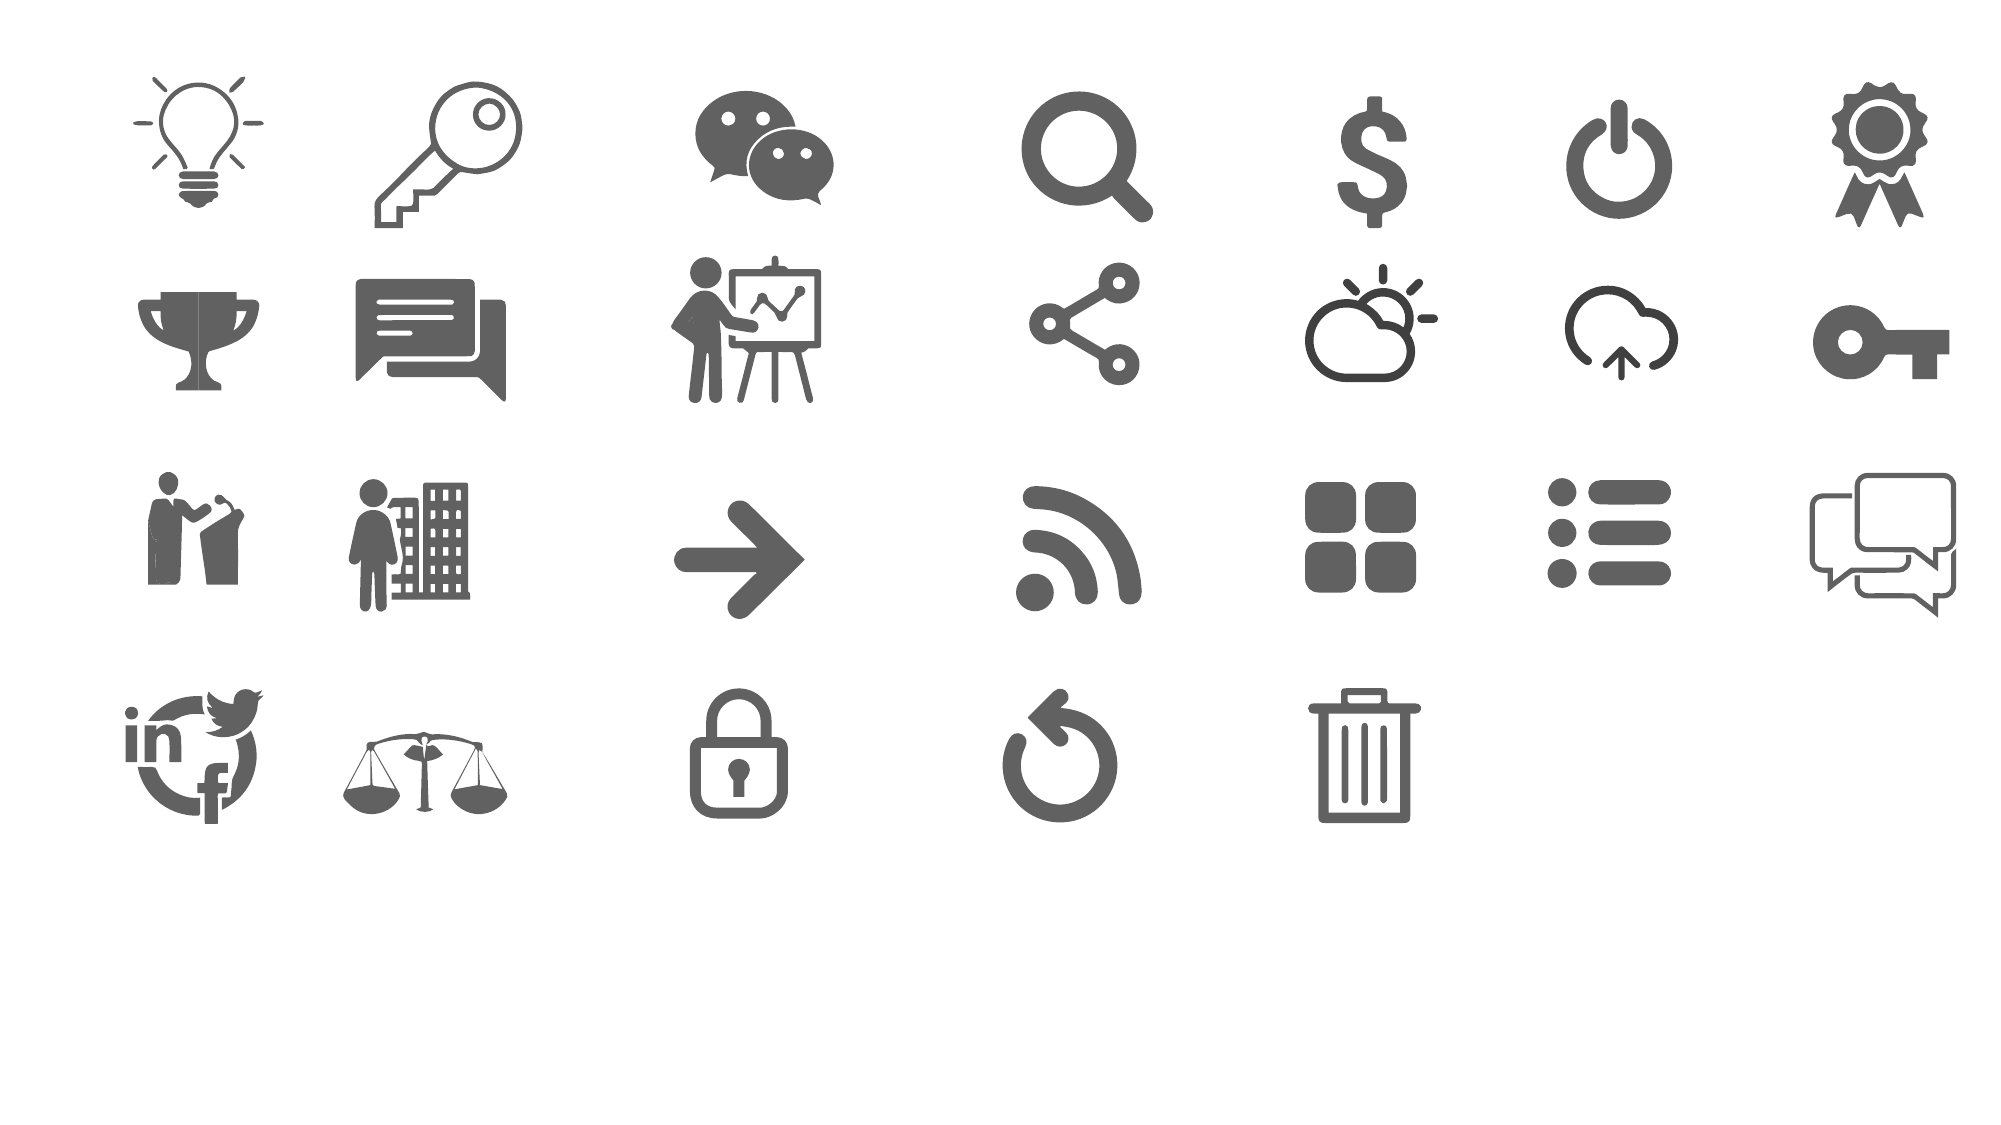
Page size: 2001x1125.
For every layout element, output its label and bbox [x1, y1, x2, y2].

text_box [374, 81, 523, 229]
text_box [133, 76, 264, 210]
text_box [1563, 99, 1680, 224]
text_box [1305, 482, 1417, 593]
text_box [1813, 305, 1950, 380]
text_box [342, 731, 509, 819]
text_box [1809, 472, 1957, 618]
text_box [1417, 314, 1439, 323]
text_box [348, 479, 471, 613]
text_box [1002, 688, 1118, 823]
text_box [355, 278, 507, 403]
text_box [674, 500, 805, 619]
text_box [1029, 262, 1140, 386]
text_box [1342, 278, 1361, 296]
text_box [1021, 91, 1154, 223]
text_box [1405, 278, 1424, 296]
text_box [1305, 288, 1416, 383]
text_box [125, 688, 264, 824]
text_box [1602, 346, 1641, 381]
text_box [689, 688, 788, 819]
text_box [1337, 96, 1408, 229]
text_box [1564, 285, 1679, 370]
text_box [669, 255, 822, 405]
text_box [1308, 688, 1422, 824]
text_box [1015, 486, 1142, 612]
text_box [1831, 81, 1929, 229]
text_box [1378, 263, 1388, 285]
text_box [137, 292, 260, 391]
text_box [1547, 478, 1674, 588]
text_box [148, 472, 245, 585]
text_box [695, 85, 838, 206]
